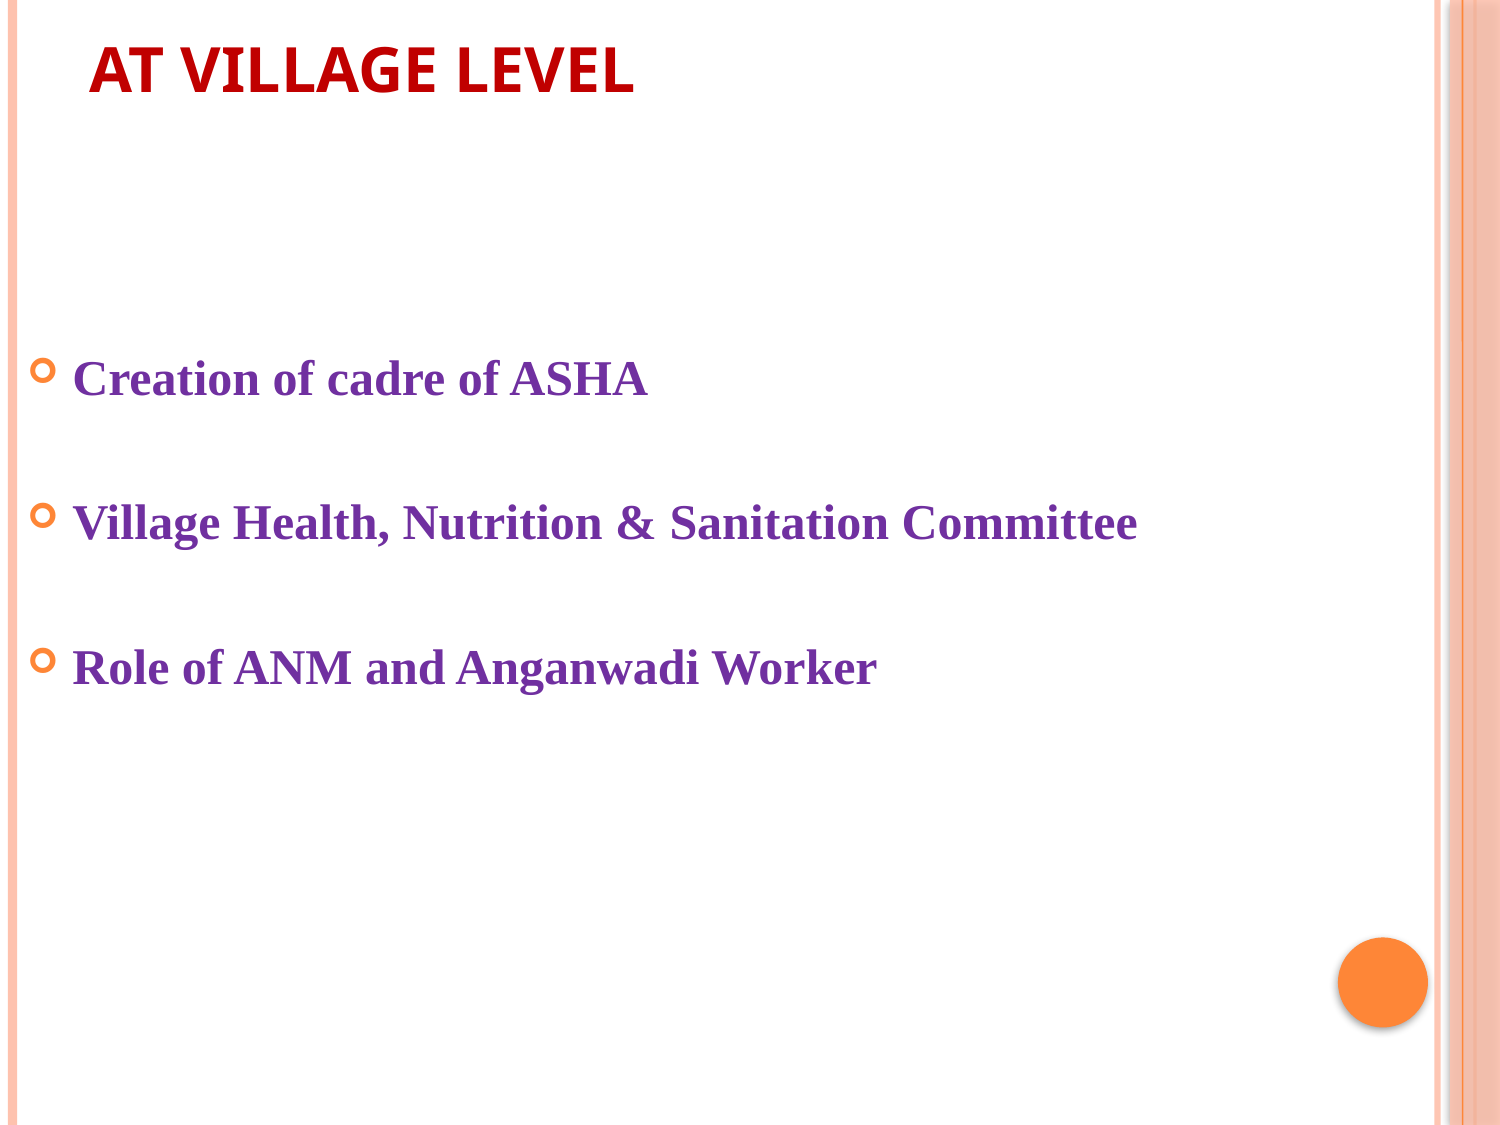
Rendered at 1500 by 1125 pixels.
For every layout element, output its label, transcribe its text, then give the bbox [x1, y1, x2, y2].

list Creation of cadre of ASHA Village Health, Nutrition & Sanitation Committee Role of ANM and Anganwadi Worker [12, 337, 1475, 838]
title AT village level [75, 17, 1300, 113]
